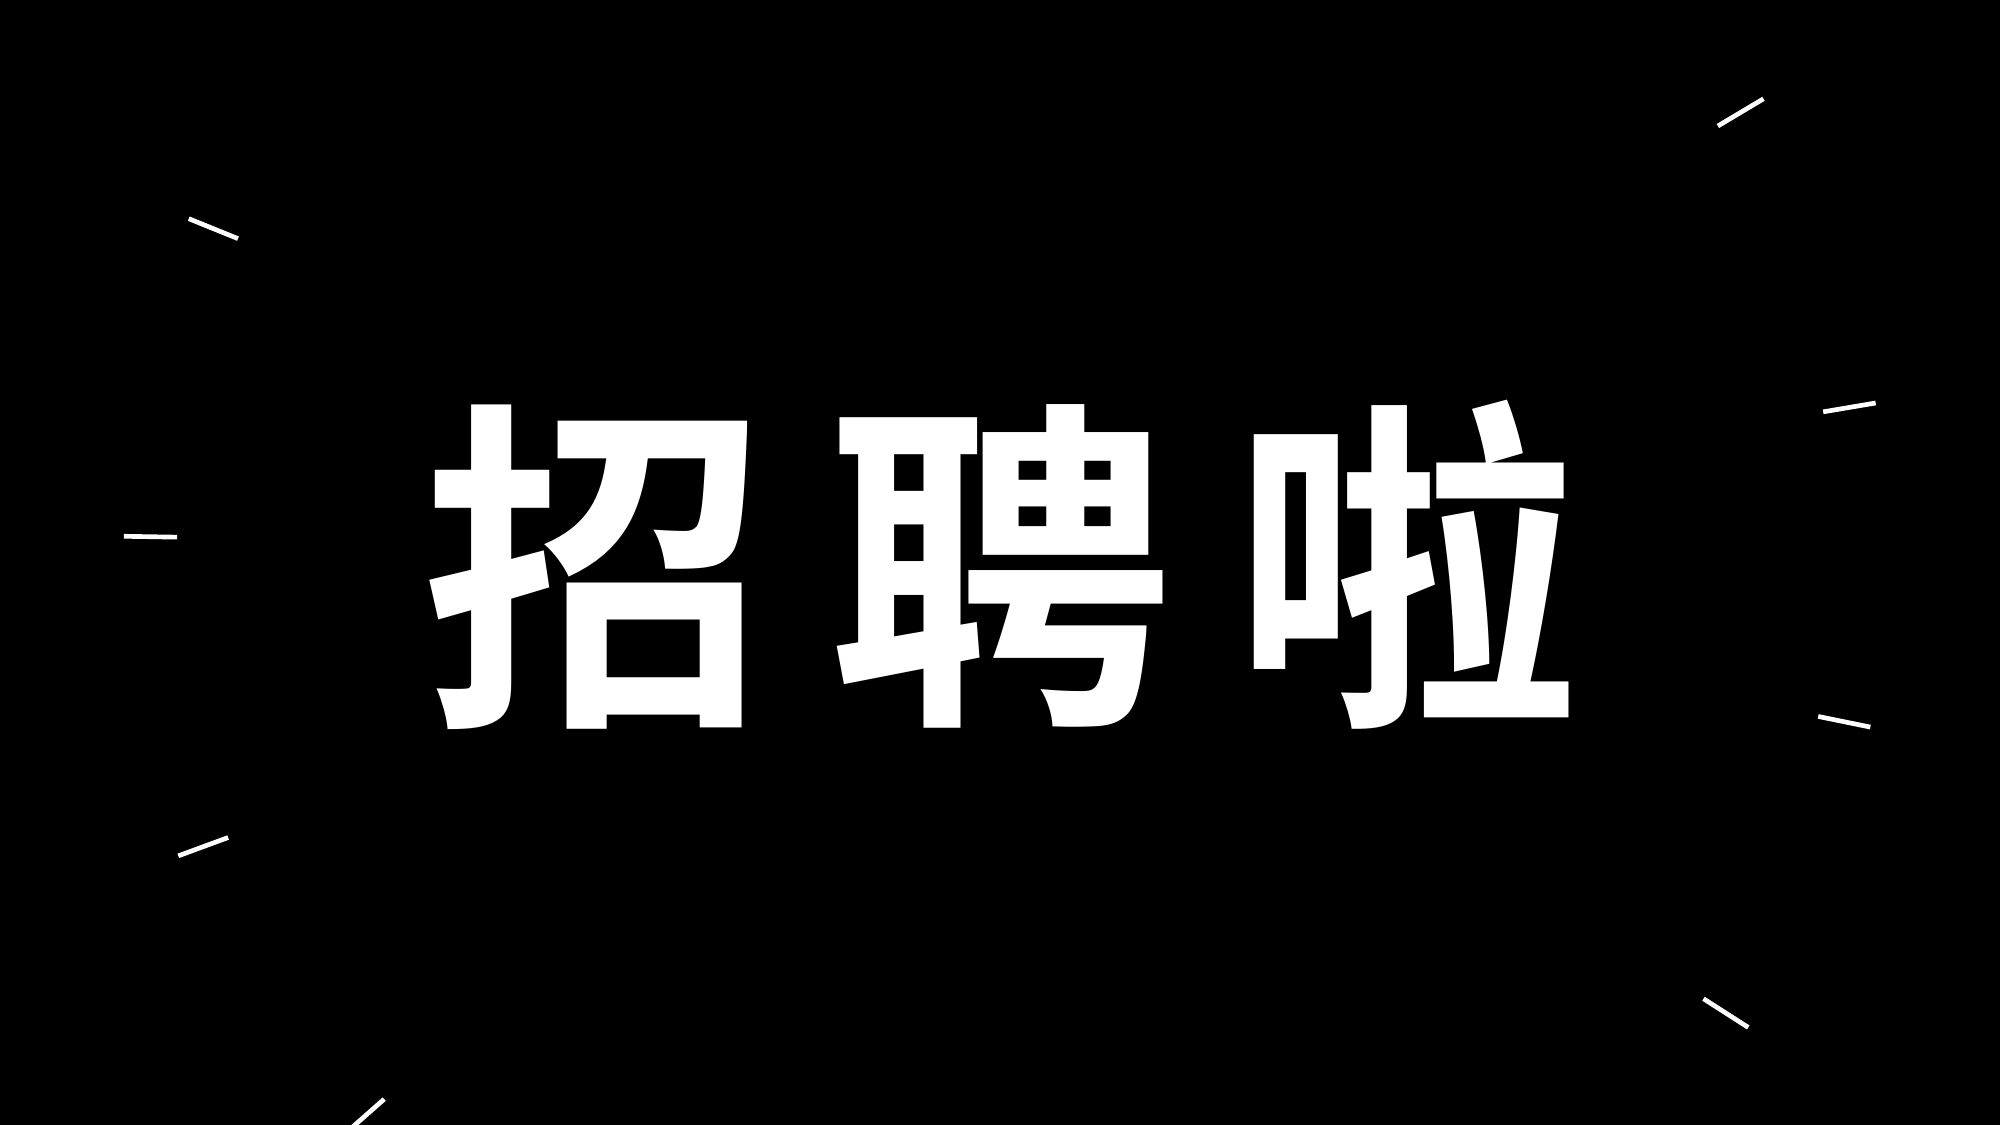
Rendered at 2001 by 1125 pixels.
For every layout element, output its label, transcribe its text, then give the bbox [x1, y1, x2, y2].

text_box 招 [407, 345, 782, 776]
text_box 啦 [1218, 345, 1593, 776]
text_box 聘 [813, 345, 1187, 776]
